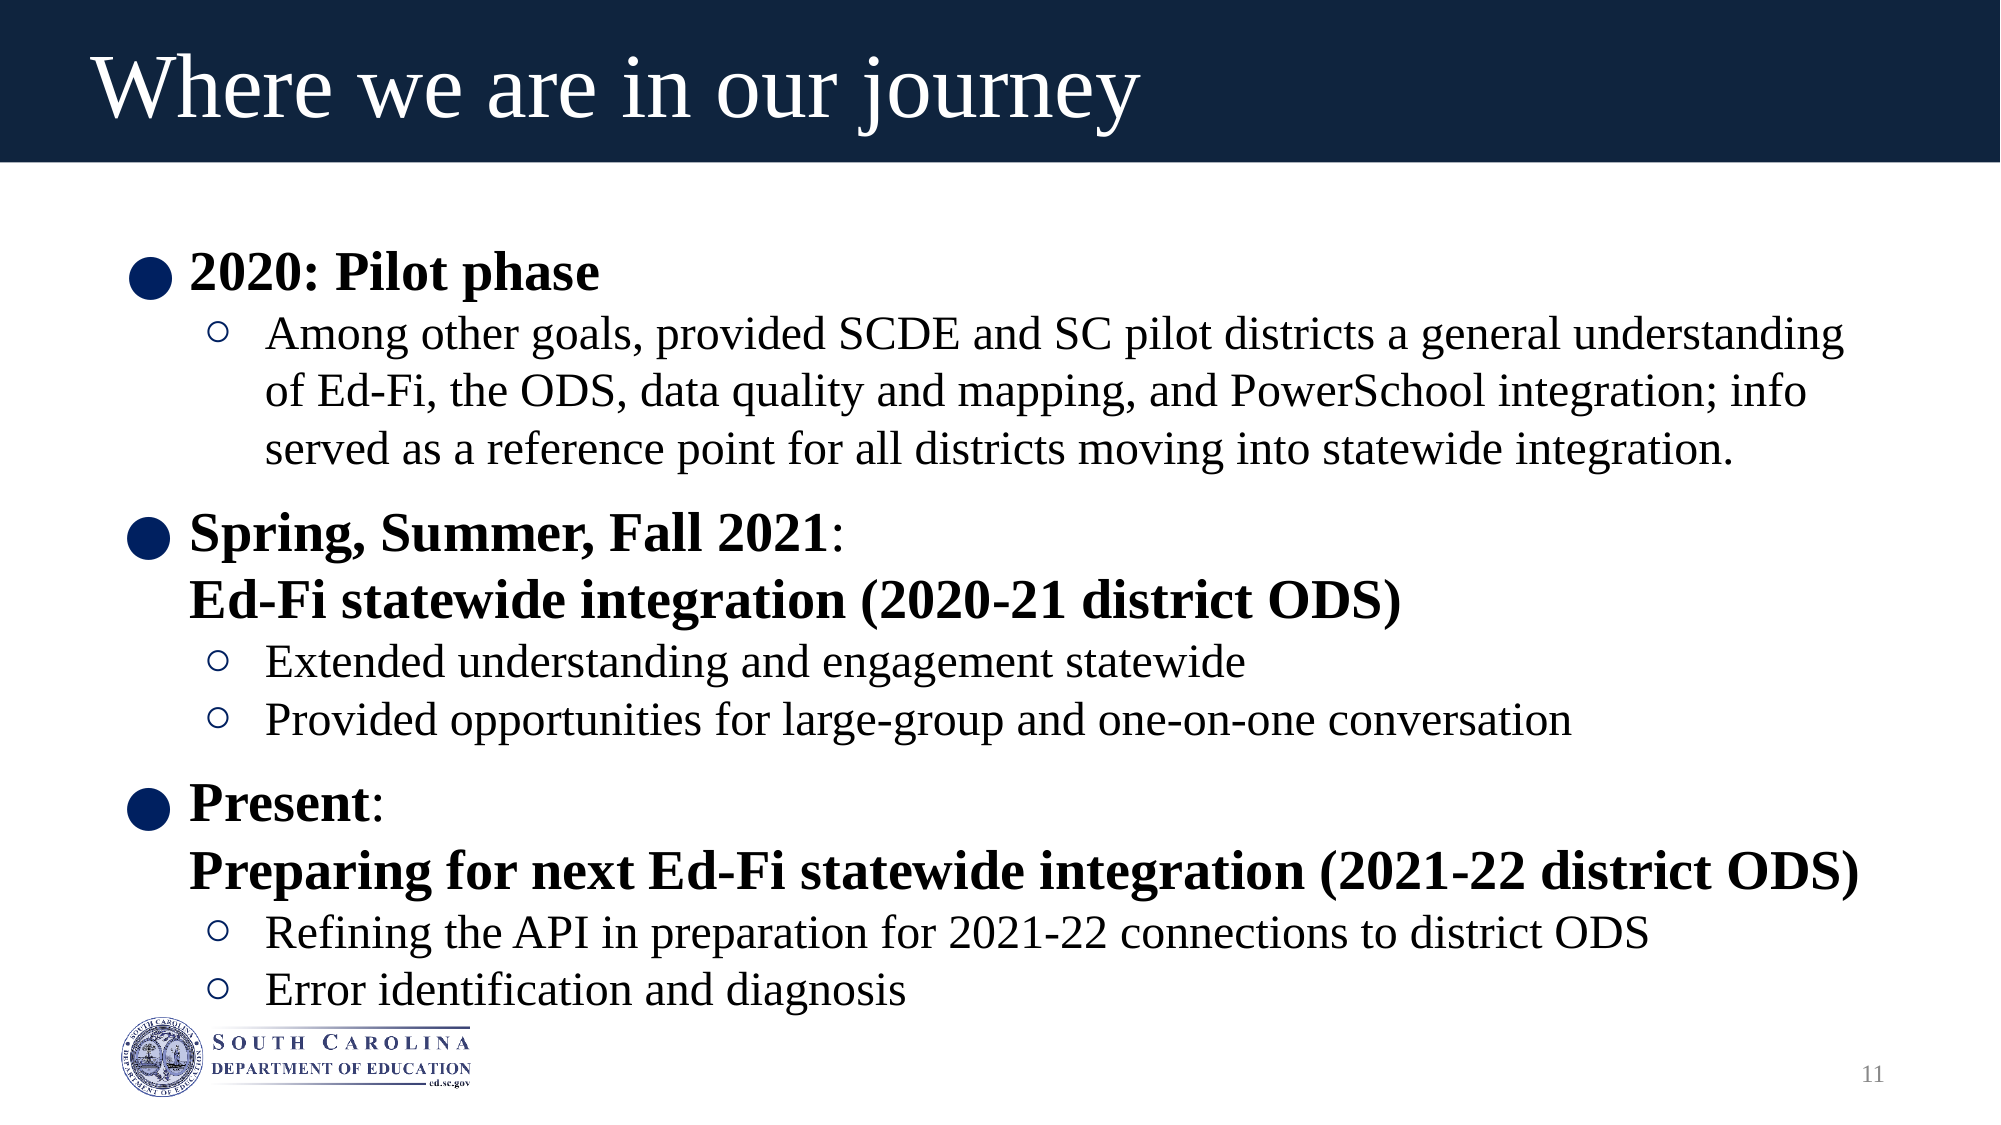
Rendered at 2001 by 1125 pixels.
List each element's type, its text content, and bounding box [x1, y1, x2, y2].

slide_number 11 [1433, 1042, 1900, 1103]
list 2020: Pilot phase Among other goals, provided SCDE and SC pilot districts a general understanding of Ed-Fi, the ODS, data quality and mapping, and PowerSchool integration; info served as a reference point for all districts moving into statewide integration. Spring, Summer, Fall 2021: Ed-Fi statewide integration (2020-21 district ODS) Extended understanding and engagement statewide Provided opportunities for large-group and one-on-one conversation Present: Preparing for next Ed-Fi statewide integration (2021-22 district ODS) Refining the API in preparation for 2021-22 connections to district ODS Error identification and diagnosis [99, 226, 1900, 875]
picture [99, 1004, 493, 1110]
title Where we are in our journey [0, 0, 2000, 163]
